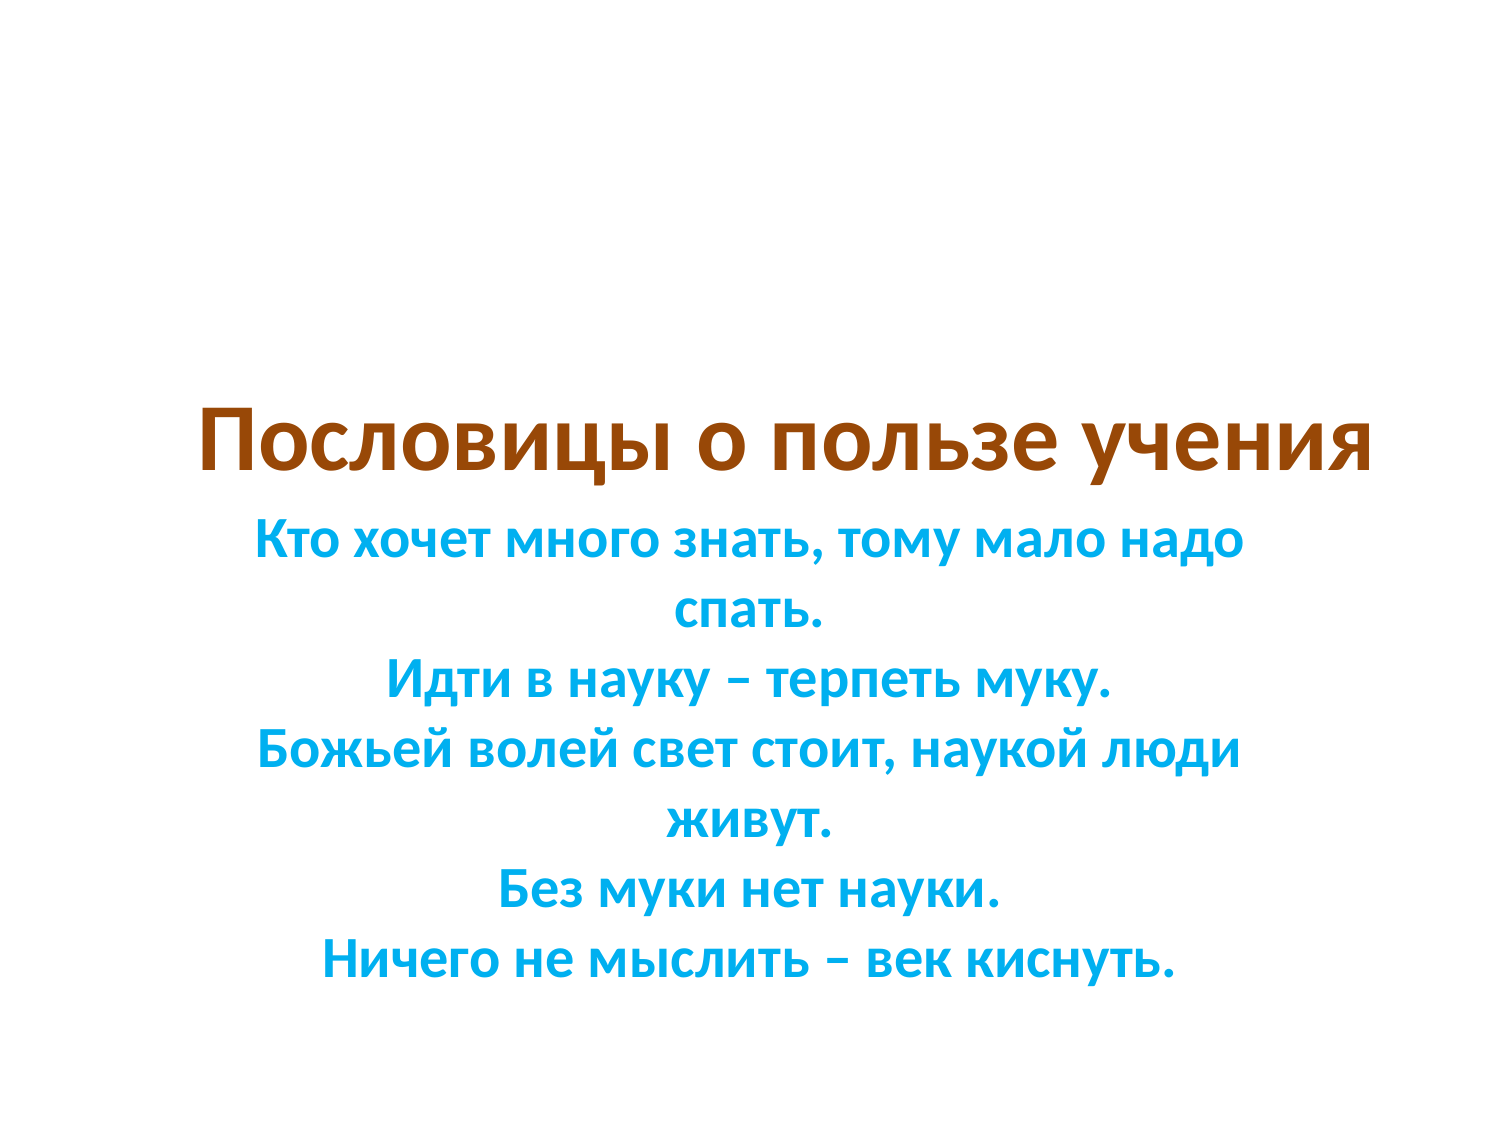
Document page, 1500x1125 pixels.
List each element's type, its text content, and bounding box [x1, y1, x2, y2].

subtitle Кто хочет много знать, тому мало надо спать. Идти в науку – терпеть муку. Божьей волей свет стоит, наукой люди живут. Без муки нет науки. Ничего не мыслить – век киснуть. [225, 492, 1275, 925]
title Пословицы о пользе учения [117, 363, 1393, 605]
